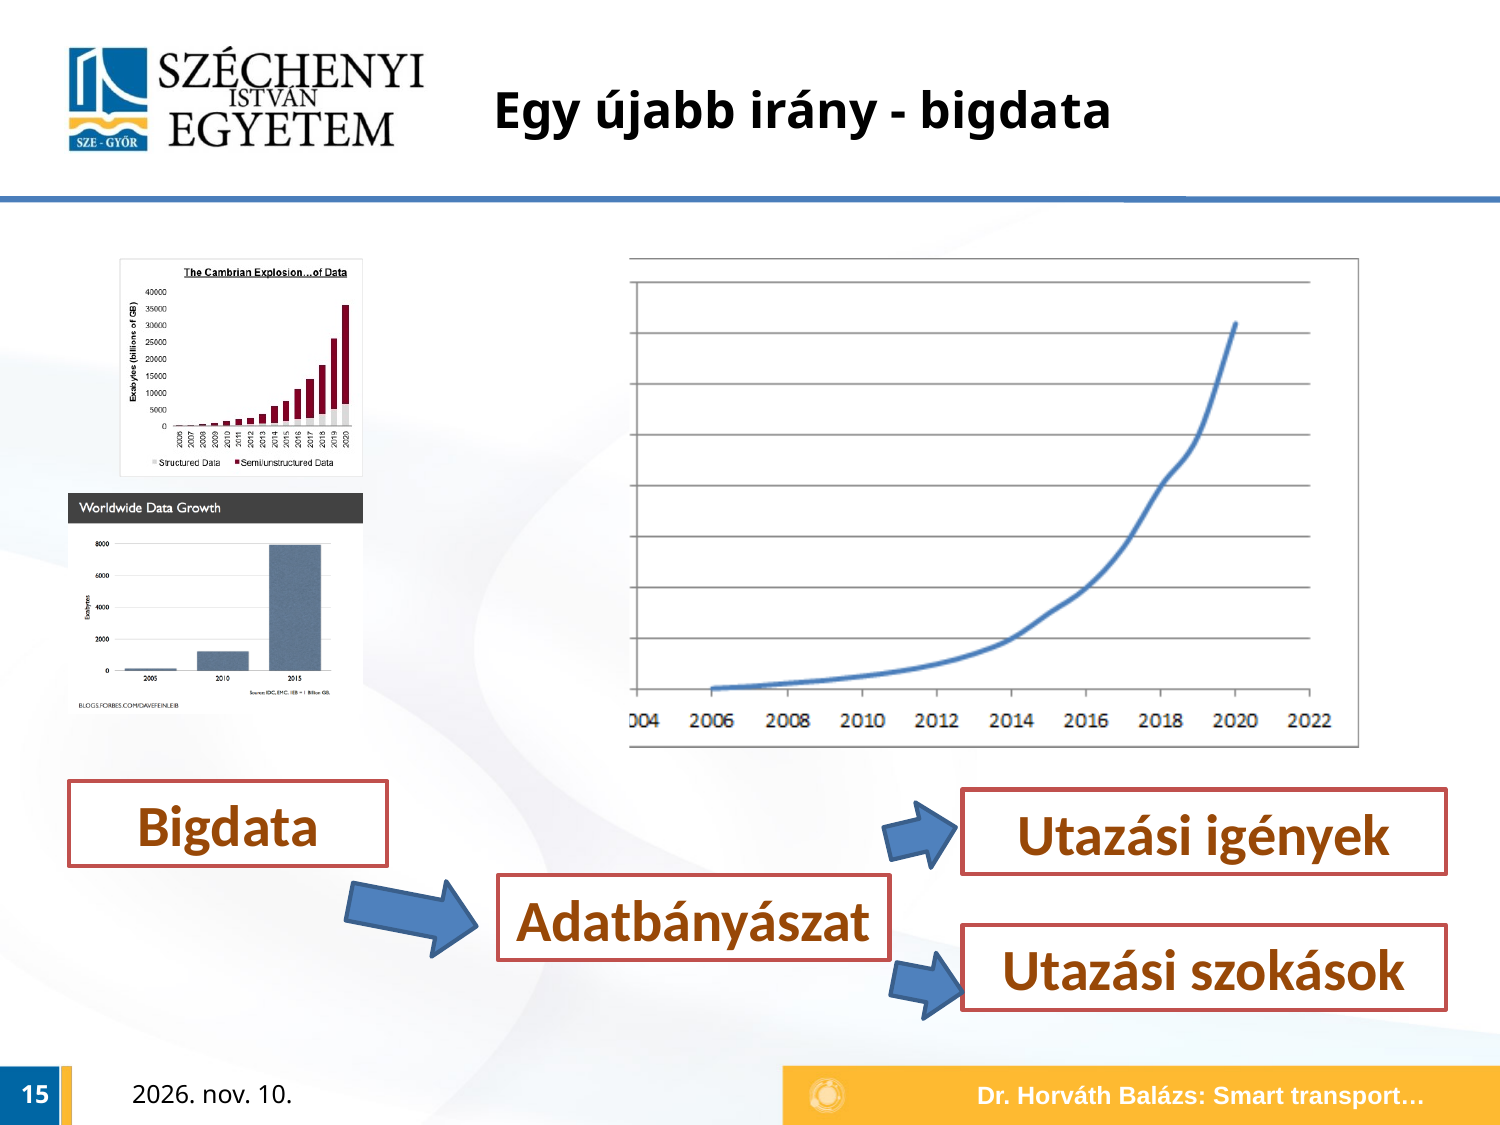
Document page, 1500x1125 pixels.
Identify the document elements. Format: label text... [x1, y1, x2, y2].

text_box [881, 800, 958, 870]
picture [0, 203, 1500, 1125]
slide_number 15 [0, 1065, 71, 1125]
text_box Utazási szokások [960, 923, 1448, 1012]
text_box Bigdata [67, 779, 389, 868]
text_box Adatbányászat [496, 873, 892, 962]
picture [0, 0, 1500, 196]
footer Dr. Horváth Balázs: Smart transport… [878, 1065, 1442, 1125]
title Egy újabb irány - bigdata [478, 45, 1425, 173]
text_box Utazási igények [960, 787, 1448, 876]
text_box [888, 950, 965, 1021]
text_box [343, 879, 479, 959]
slide_number 2014. szeptember 10. [117, 1065, 550, 1125]
